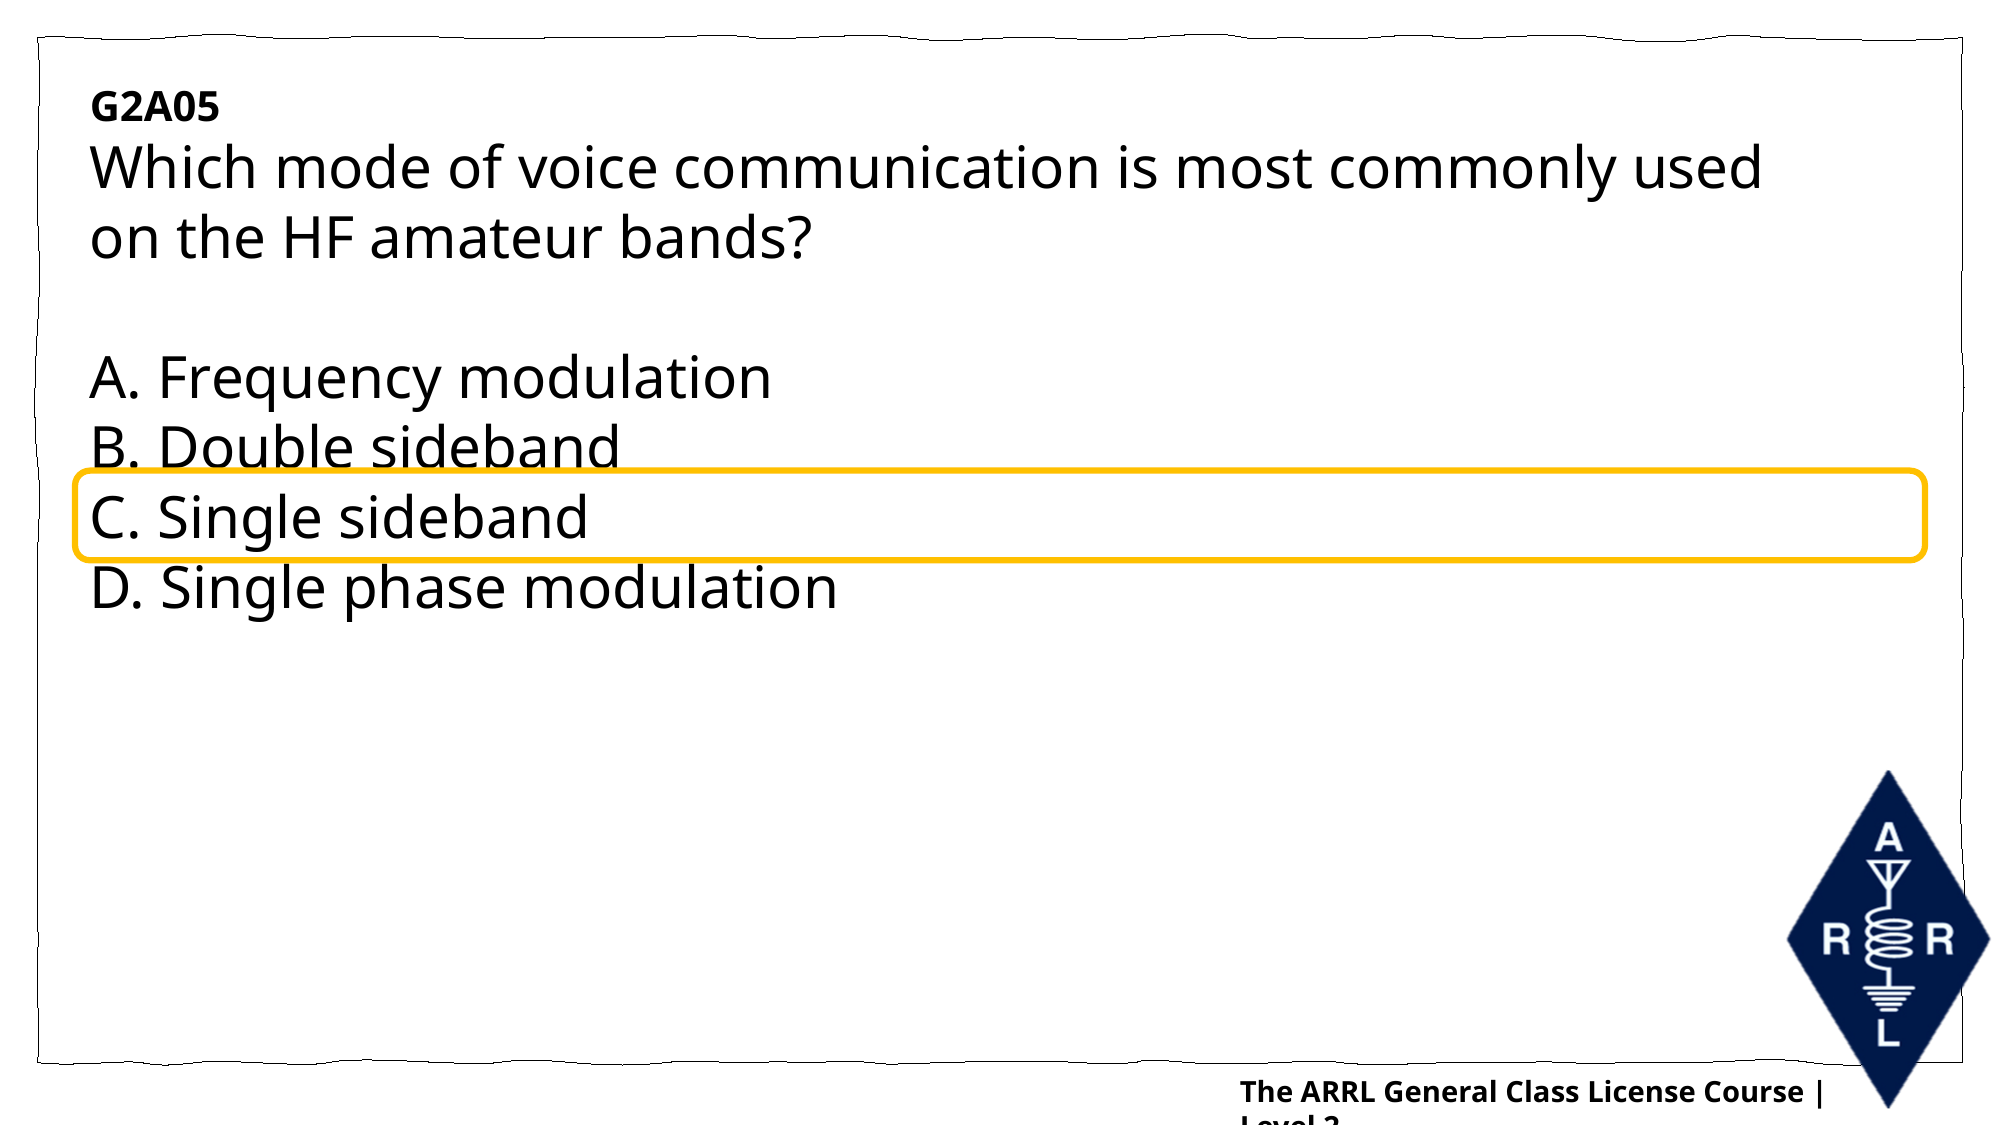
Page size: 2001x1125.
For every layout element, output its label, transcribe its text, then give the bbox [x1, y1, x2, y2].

text_box [73, 469, 1927, 562]
text_box G2A05 Which mode of voice communication is most commonly used on the HF amateur bands? A. Frequency modulation B. Double sideband C. Single sideband D. Single phase modulation [75, 72, 1850, 477]
picture [1773, 752, 1999, 1125]
text_box G2A05 Which mode of voice communication is most commonly used on the HF amateur bands? A. Frequency modulation B. Double sideband C. Single sideband D. Single phase modulation [75, 554, 1850, 628]
